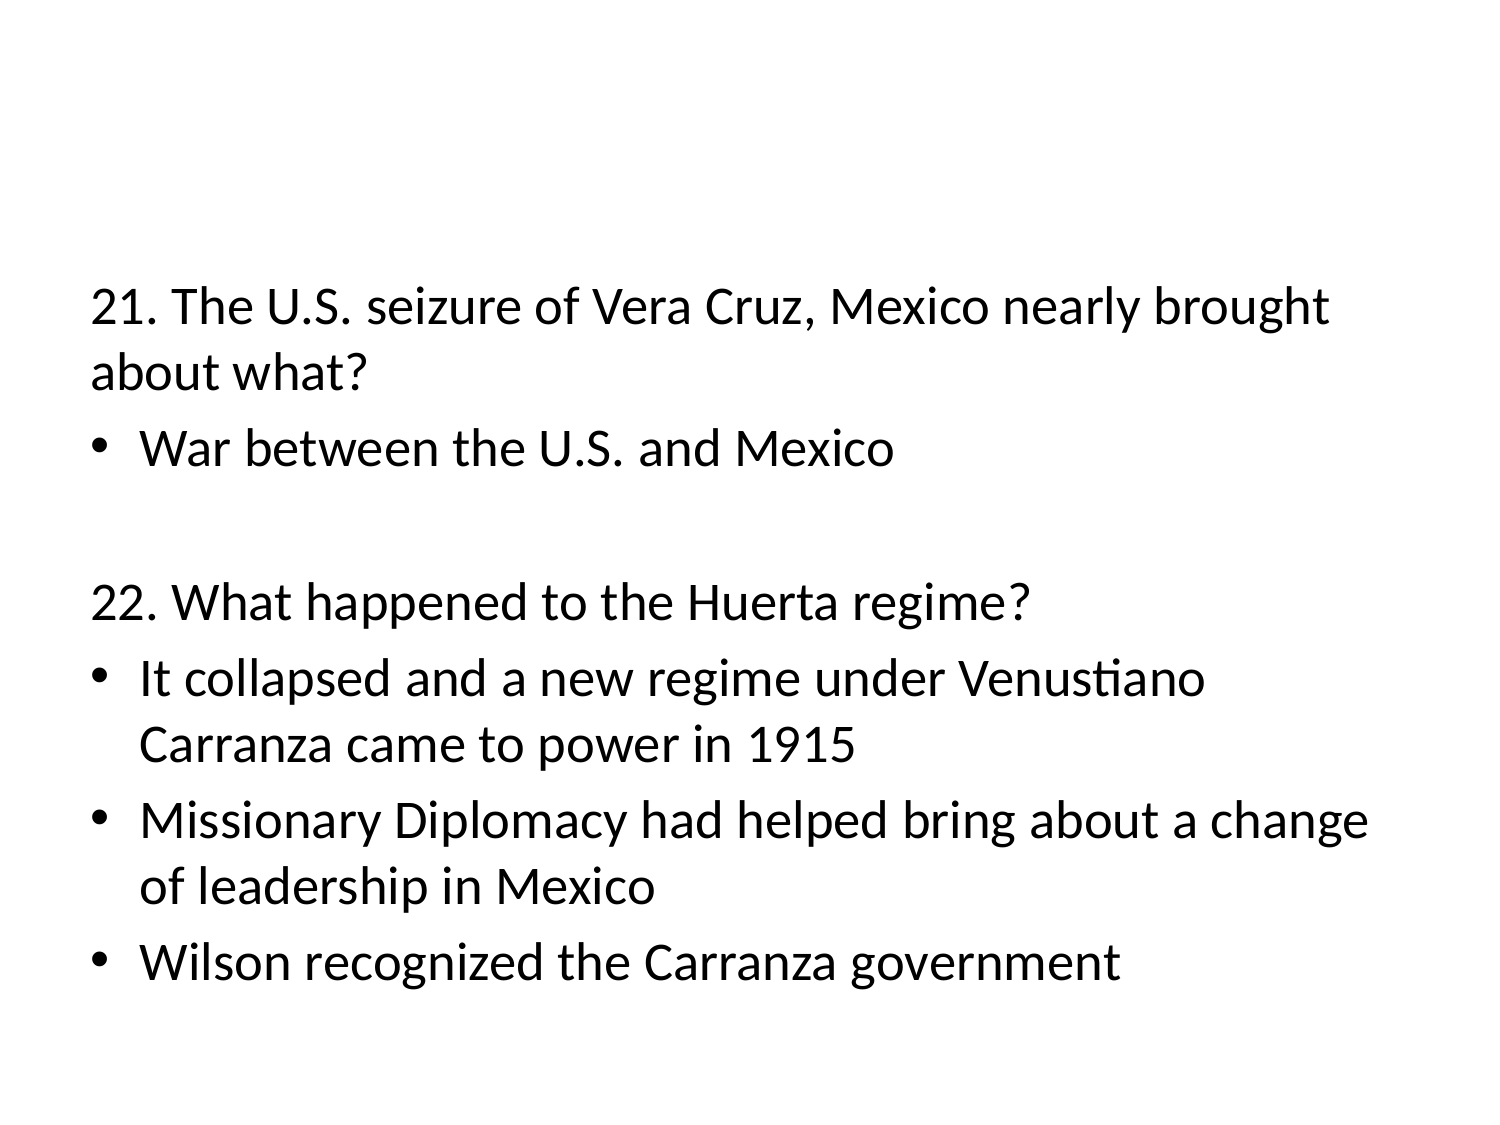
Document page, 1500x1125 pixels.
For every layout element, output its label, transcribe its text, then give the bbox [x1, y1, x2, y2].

list 21. The U.S. seizure of Vera Cruz, Mexico nearly brought about what? War between the U.S. and Mexico 22. What happened to the Huerta regime? It collapsed and a new regime under Venustiano Carranza came to power in 1915 Missionary Diplomacy had helped bring about a change of leadership in Mexico Wilson recognized the Carranza government [75, 262, 1425, 1005]
